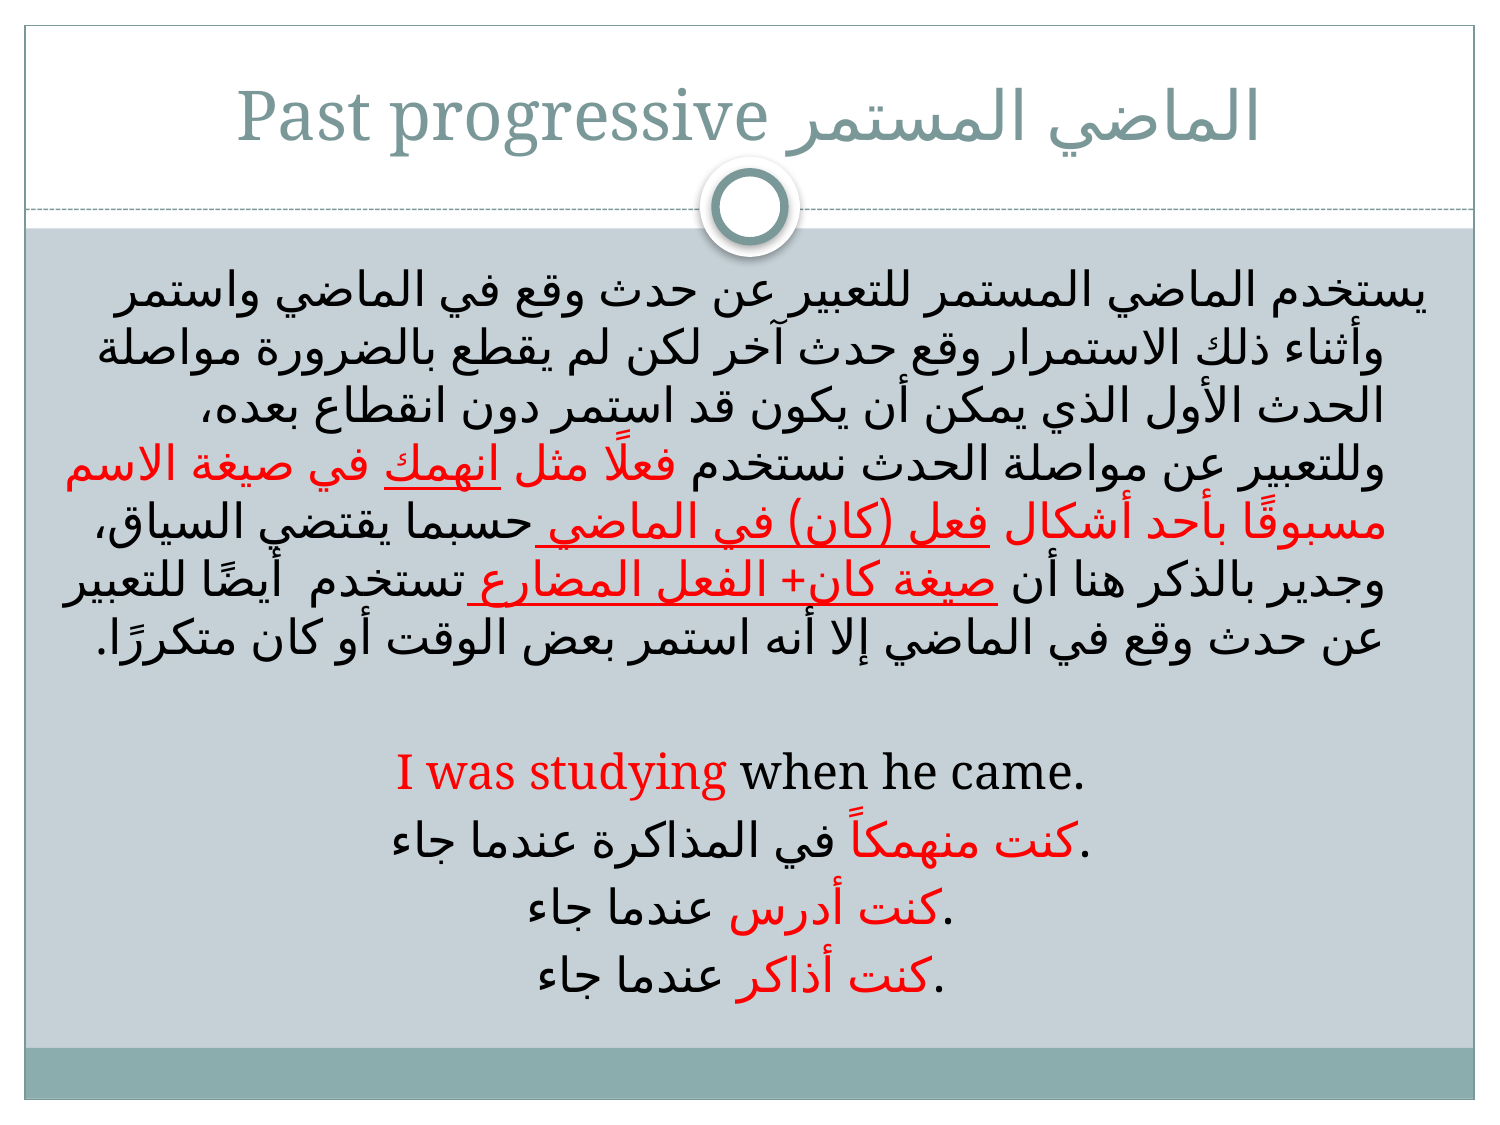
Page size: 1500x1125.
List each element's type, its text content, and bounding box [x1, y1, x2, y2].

title Past progressive الماضي المستمر [49, 37, 1450, 162]
list يستخدم الماضي المستمر للتعبير عن حدث وقع في الماضي واستمر وأثناء ذلك الاستمرار وقع حدث آخر لكن لم يقطع بالضرورة مواصلة الحدث الأول الذي يمكن أن يكون قد استمر دون انقطاع بعده، وللتعبير عن مواصلة الحدث نستخدم فعلًا مثل انهمك في صيغة الاسم مسبوقًا بأحد أشكال فعل (كان) في الماضي حسبما يقتضي السياق، وجدير بالذكر هنا أن صيغة كان+ الفعل المضارع تستخدم أيضًا للتعبير عن حدث وقع في الماضي إلا أنه استمر بعض الوقت أو كان متكررًا. I was studying when he came. كنت منهمكاً في المذاكرة عندما جاء. كنت أدرس عندما جاء. كنت أذاكر عندما جاء. [49, 250, 1445, 1024]
